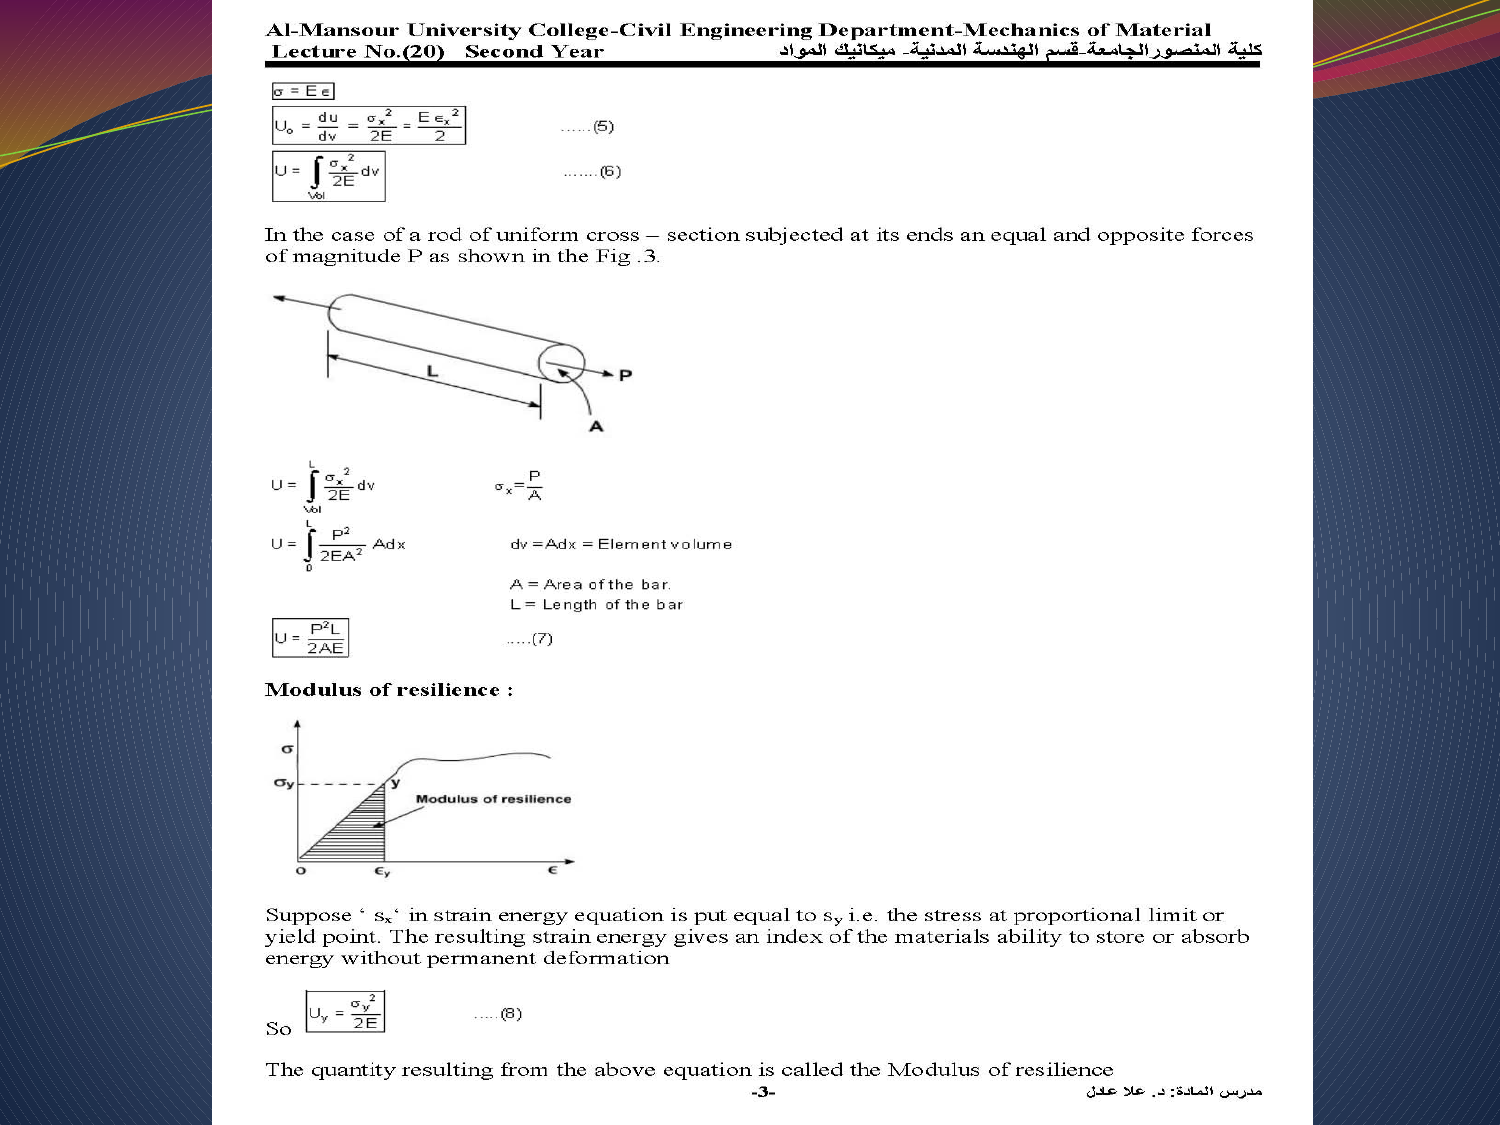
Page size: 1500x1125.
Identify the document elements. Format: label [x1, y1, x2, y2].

picture [212, 0, 1313, 1125]
